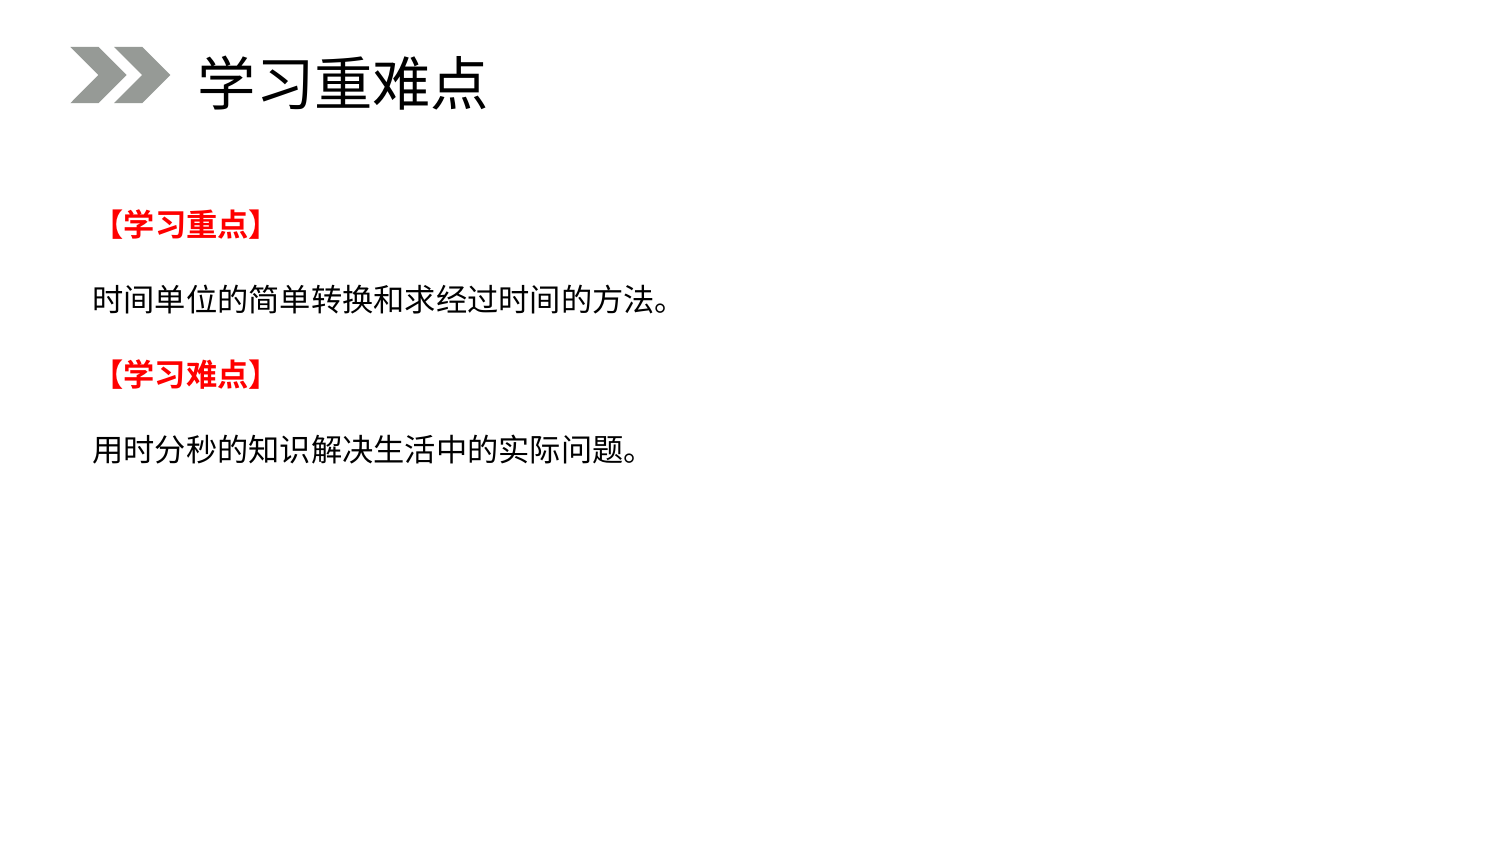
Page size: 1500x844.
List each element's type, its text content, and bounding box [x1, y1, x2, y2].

text_box 学习重难点 [186, 49, 816, 102]
text_box 【学习重点】 时间单位的简单转换和求经过时间的方法。 【学习难点】 用时分秒的知识解决生活中的实际问题。 [81, 162, 966, 474]
